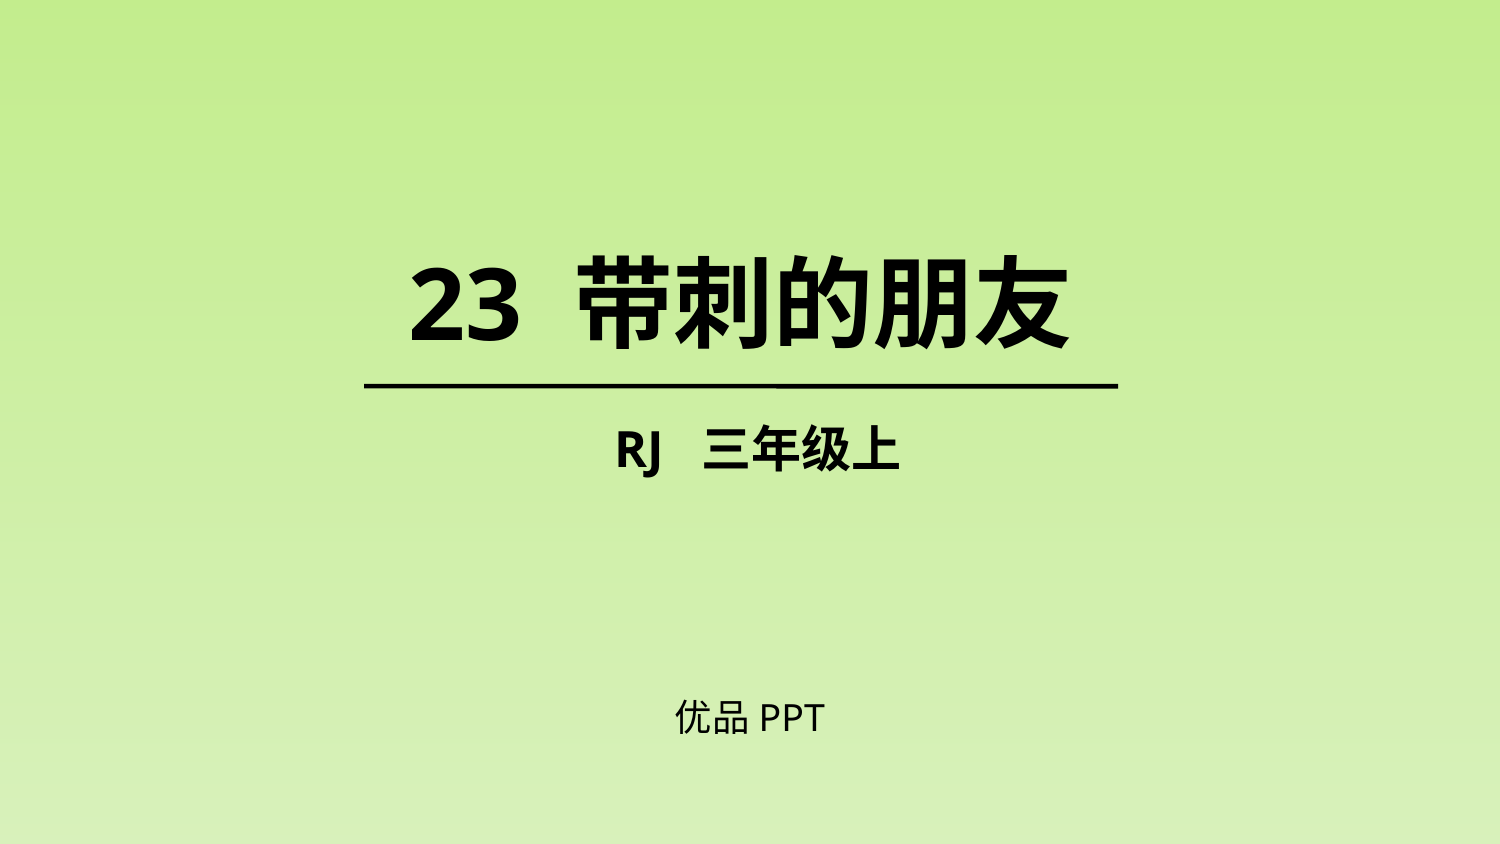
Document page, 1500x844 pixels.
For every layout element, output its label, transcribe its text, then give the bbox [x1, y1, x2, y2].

text_box 23 带刺的朋友 [268, 232, 1214, 368]
text_box 优品PPT [0, 681, 1500, 746]
text_box RJ 三年级上 [466, 410, 1050, 485]
